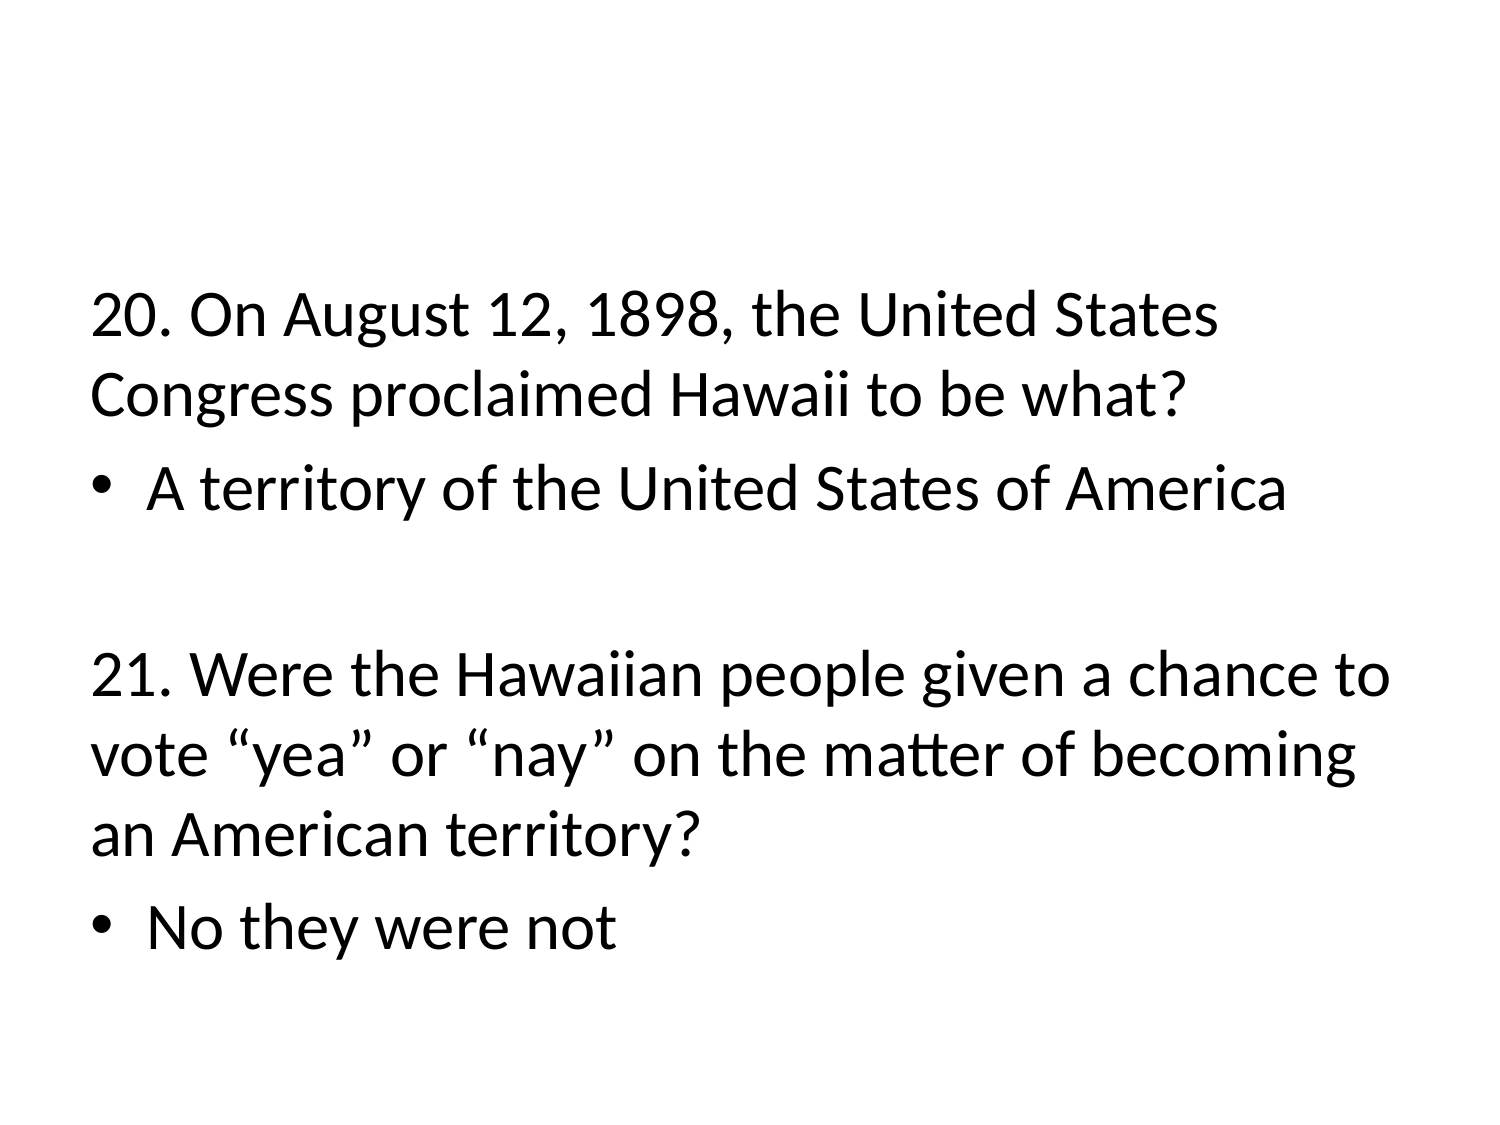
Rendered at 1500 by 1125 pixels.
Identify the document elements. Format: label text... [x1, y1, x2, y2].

list 20. On August 12, 1898, the United States Congress proclaimed Hawaii to be what? A territory of the United States of America 21. Were the Hawaiian people given a chance to vote “yea” or “nay” on the matter of becoming an American territory? No they were not [75, 262, 1425, 1005]
